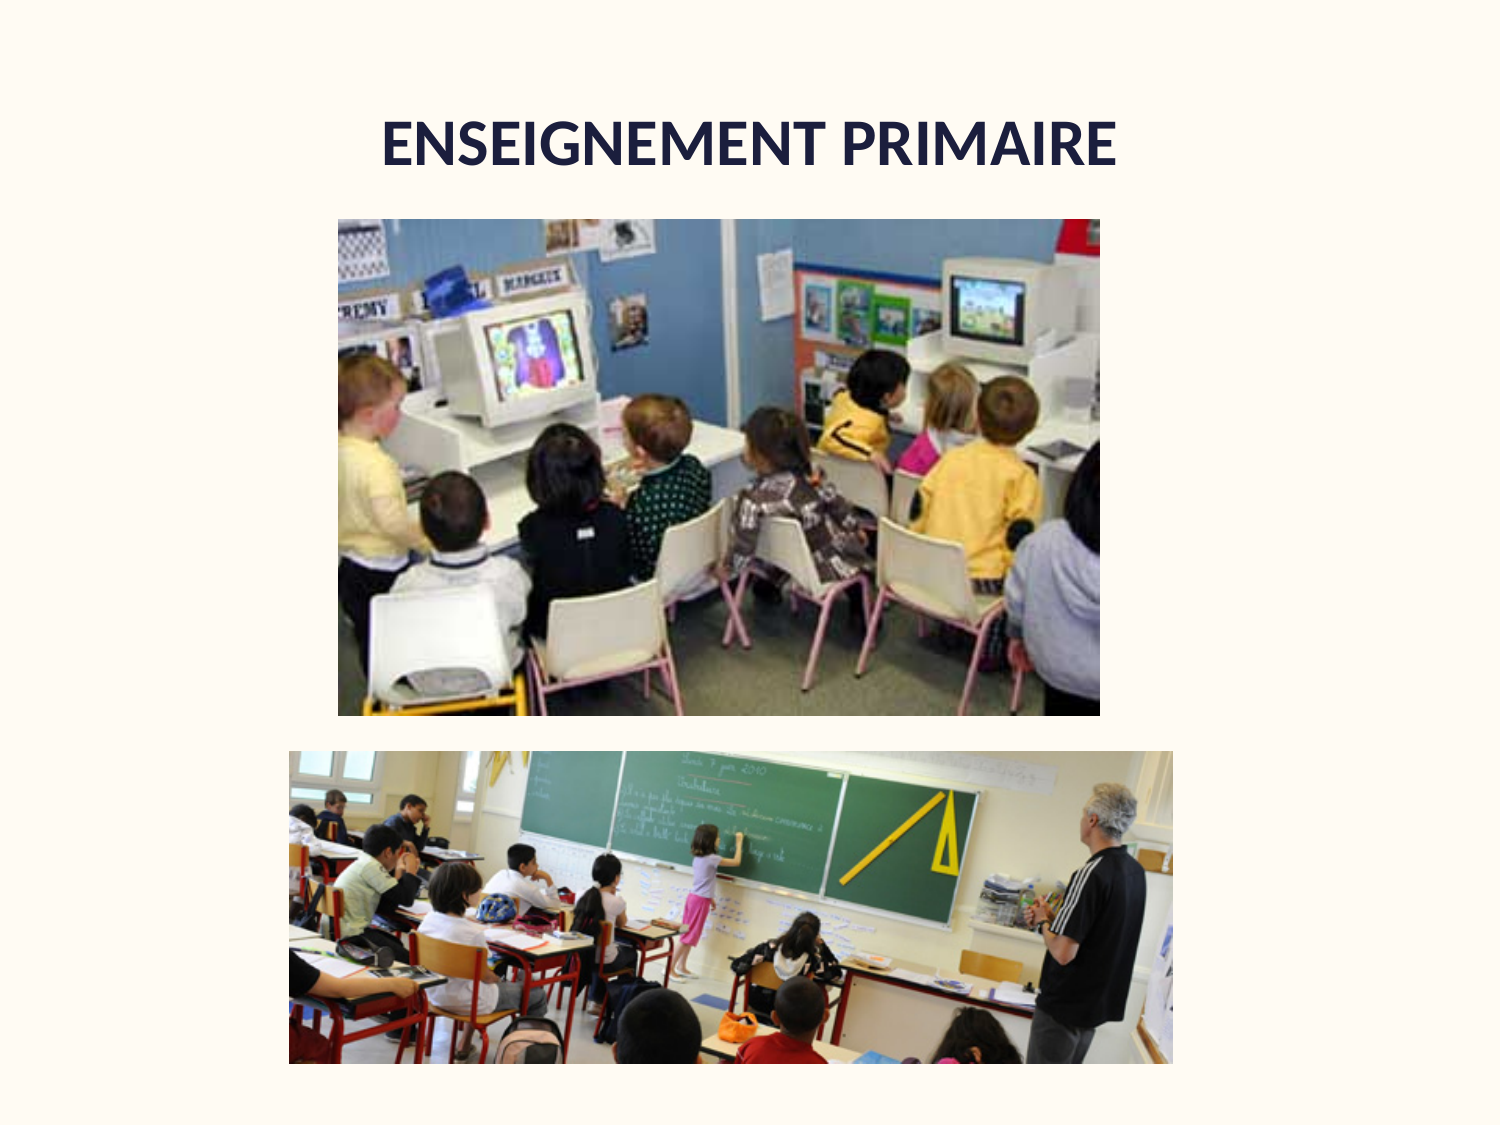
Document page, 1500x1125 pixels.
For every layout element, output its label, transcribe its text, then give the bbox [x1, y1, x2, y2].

title ENSEIGNEMENT PRIMAIRE [75, 45, 1425, 233]
picture [289, 751, 1173, 1065]
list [337, 219, 1100, 717]
